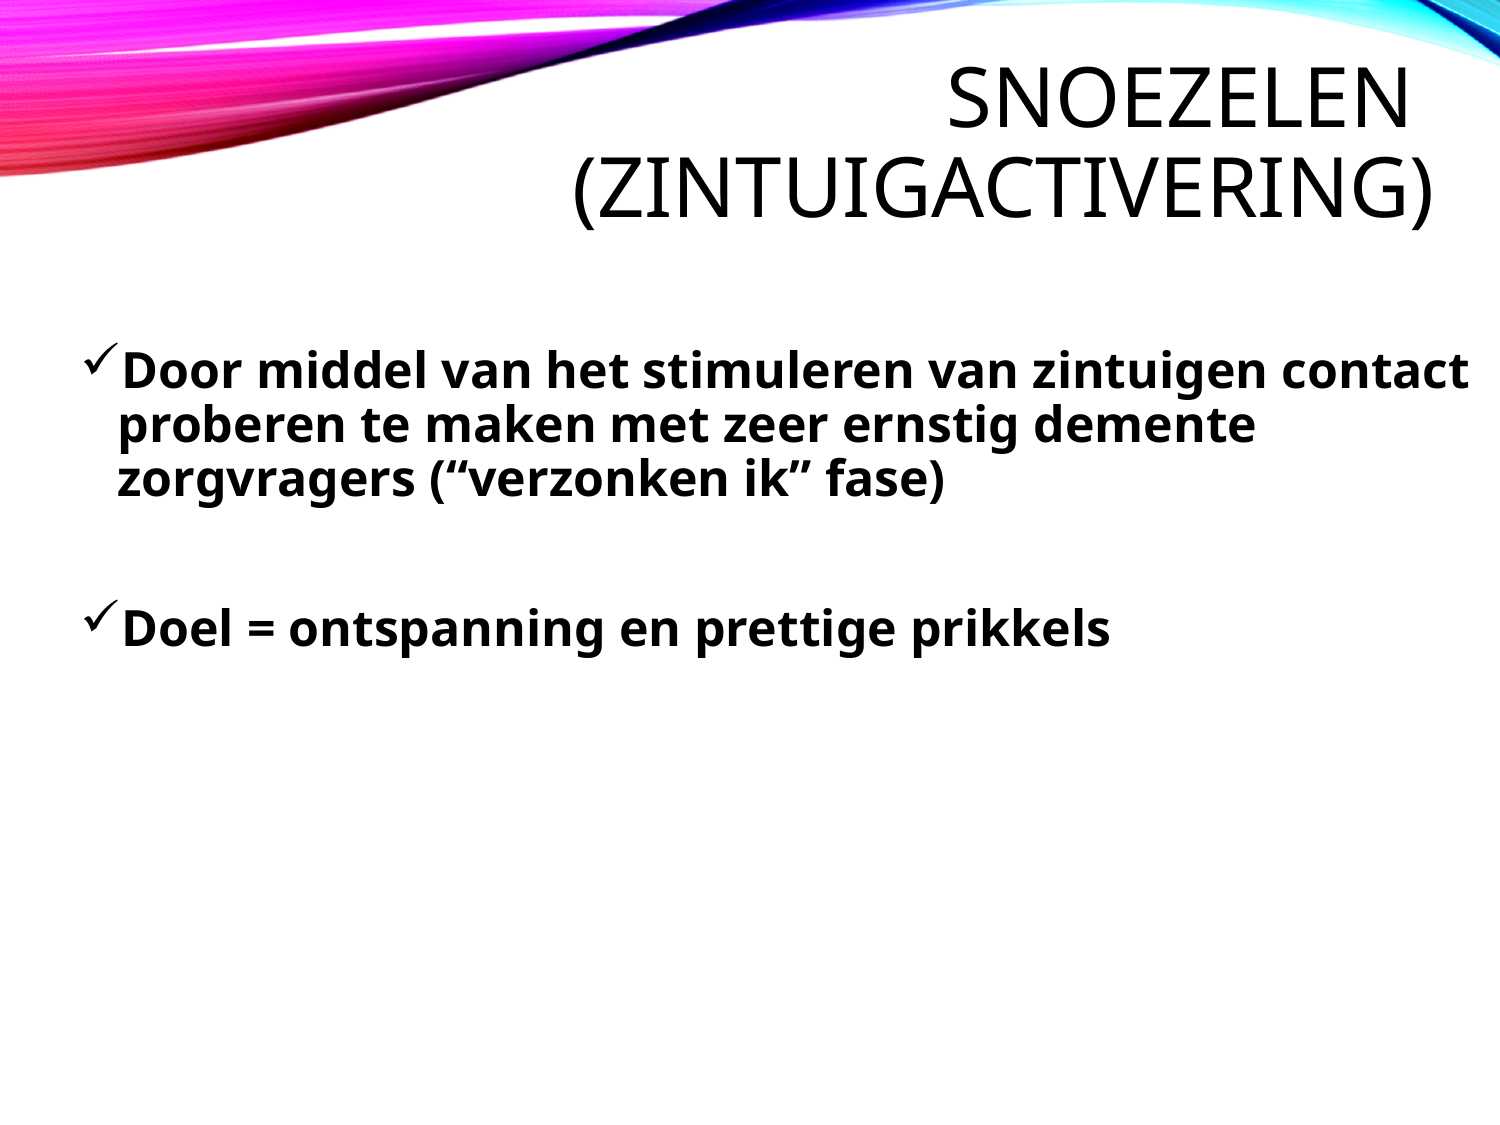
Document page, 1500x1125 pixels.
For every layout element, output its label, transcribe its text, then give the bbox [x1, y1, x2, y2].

list Door middel van het stimuleren van zintuigen contact proberen te maken met zeer ernstig demente zorgvragers (“verzonken ik” fase) Doel = ontspanning en prettige prikkels [64, 338, 1500, 1089]
picture [0, 0, 1500, 178]
title Snoezelen (zintuigactivering) [100, 30, 1451, 261]
